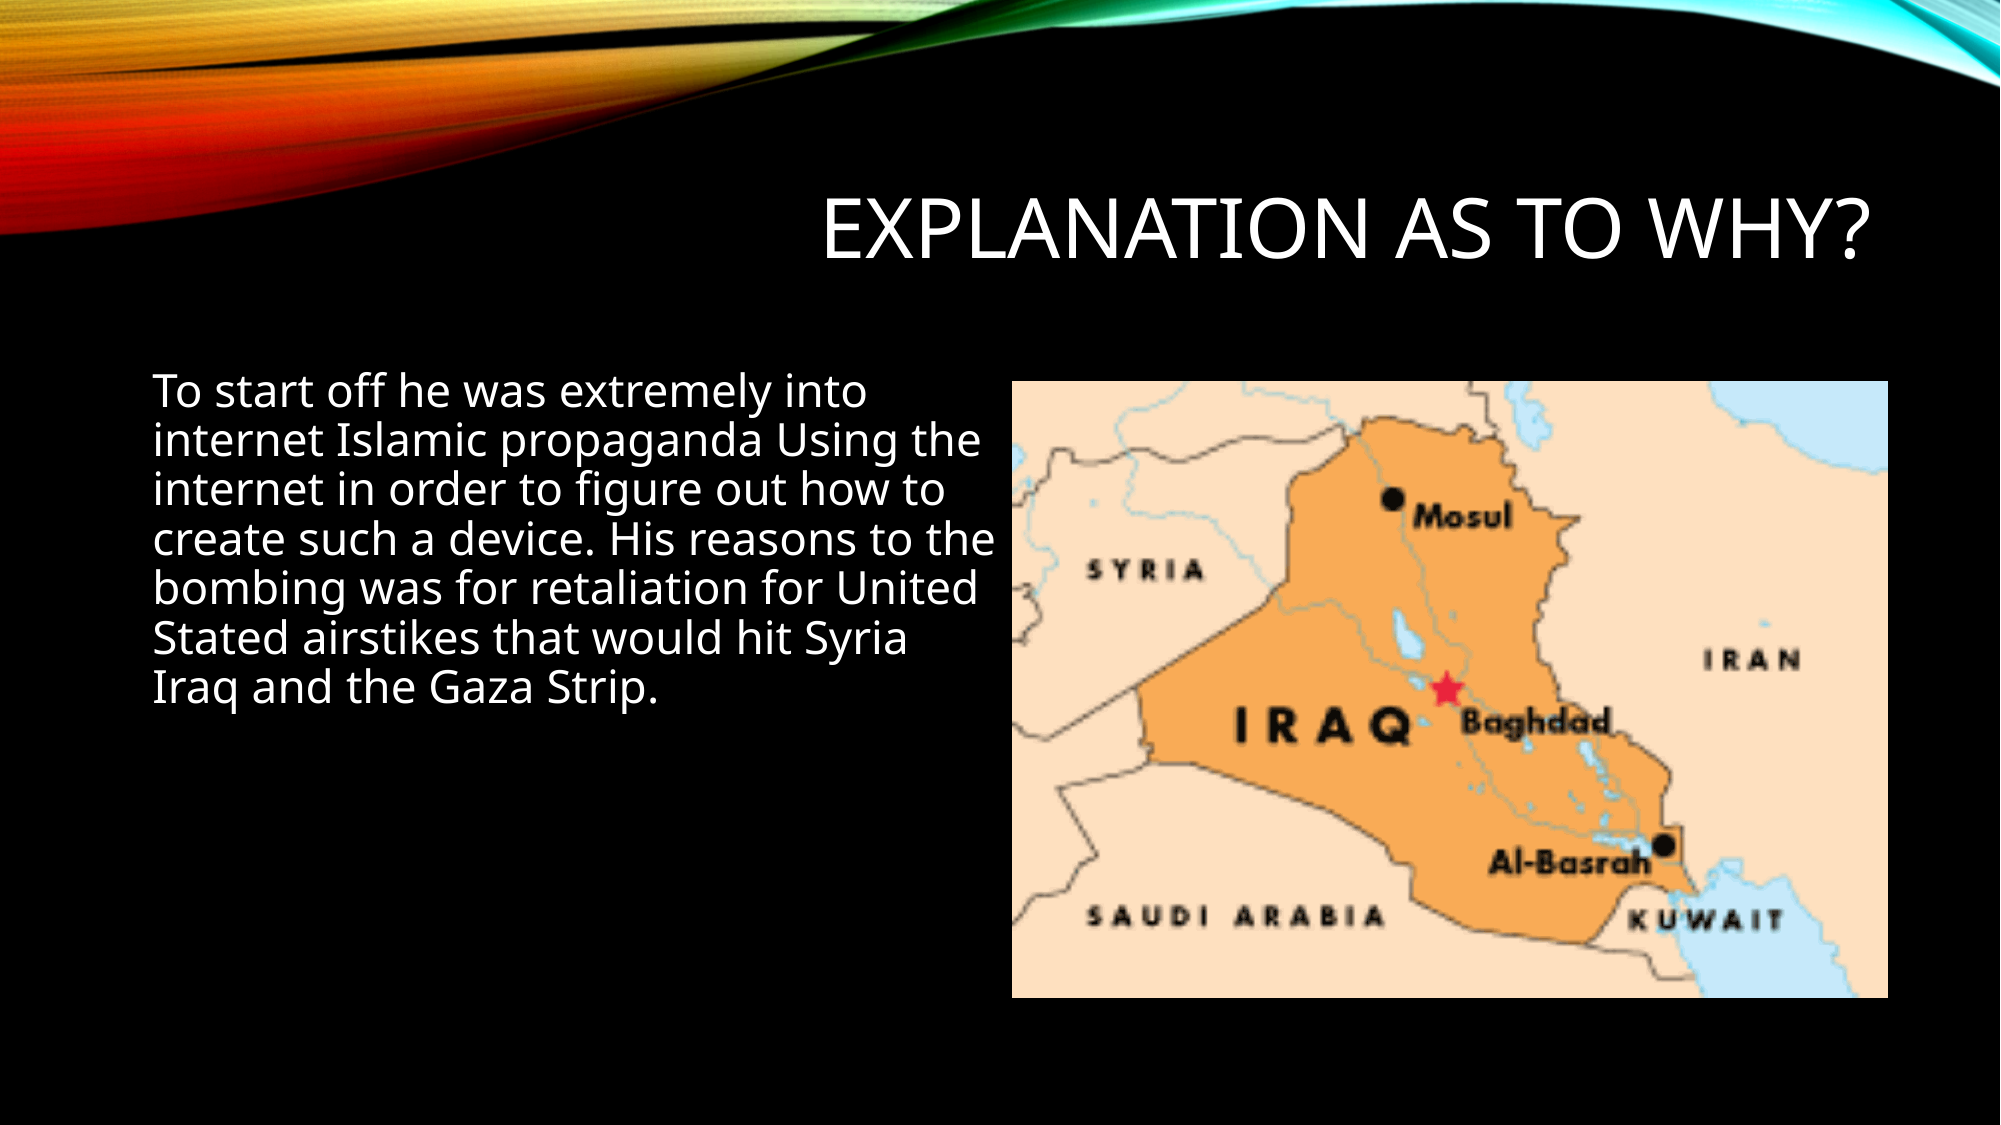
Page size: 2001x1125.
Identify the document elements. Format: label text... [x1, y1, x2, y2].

title Explanation as to why? [474, 125, 1888, 338]
picture [0, 0, 2000, 237]
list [1012, 381, 1888, 999]
list To start off he was extremely into internet Islamic propaganda Using the internet in order to figure out how to create such a device. His reasons to the bombing was for retaliation for United Stated airstikes that would hit Syria Iraq and the Gaza Strip. [137, 360, 1013, 1021]
